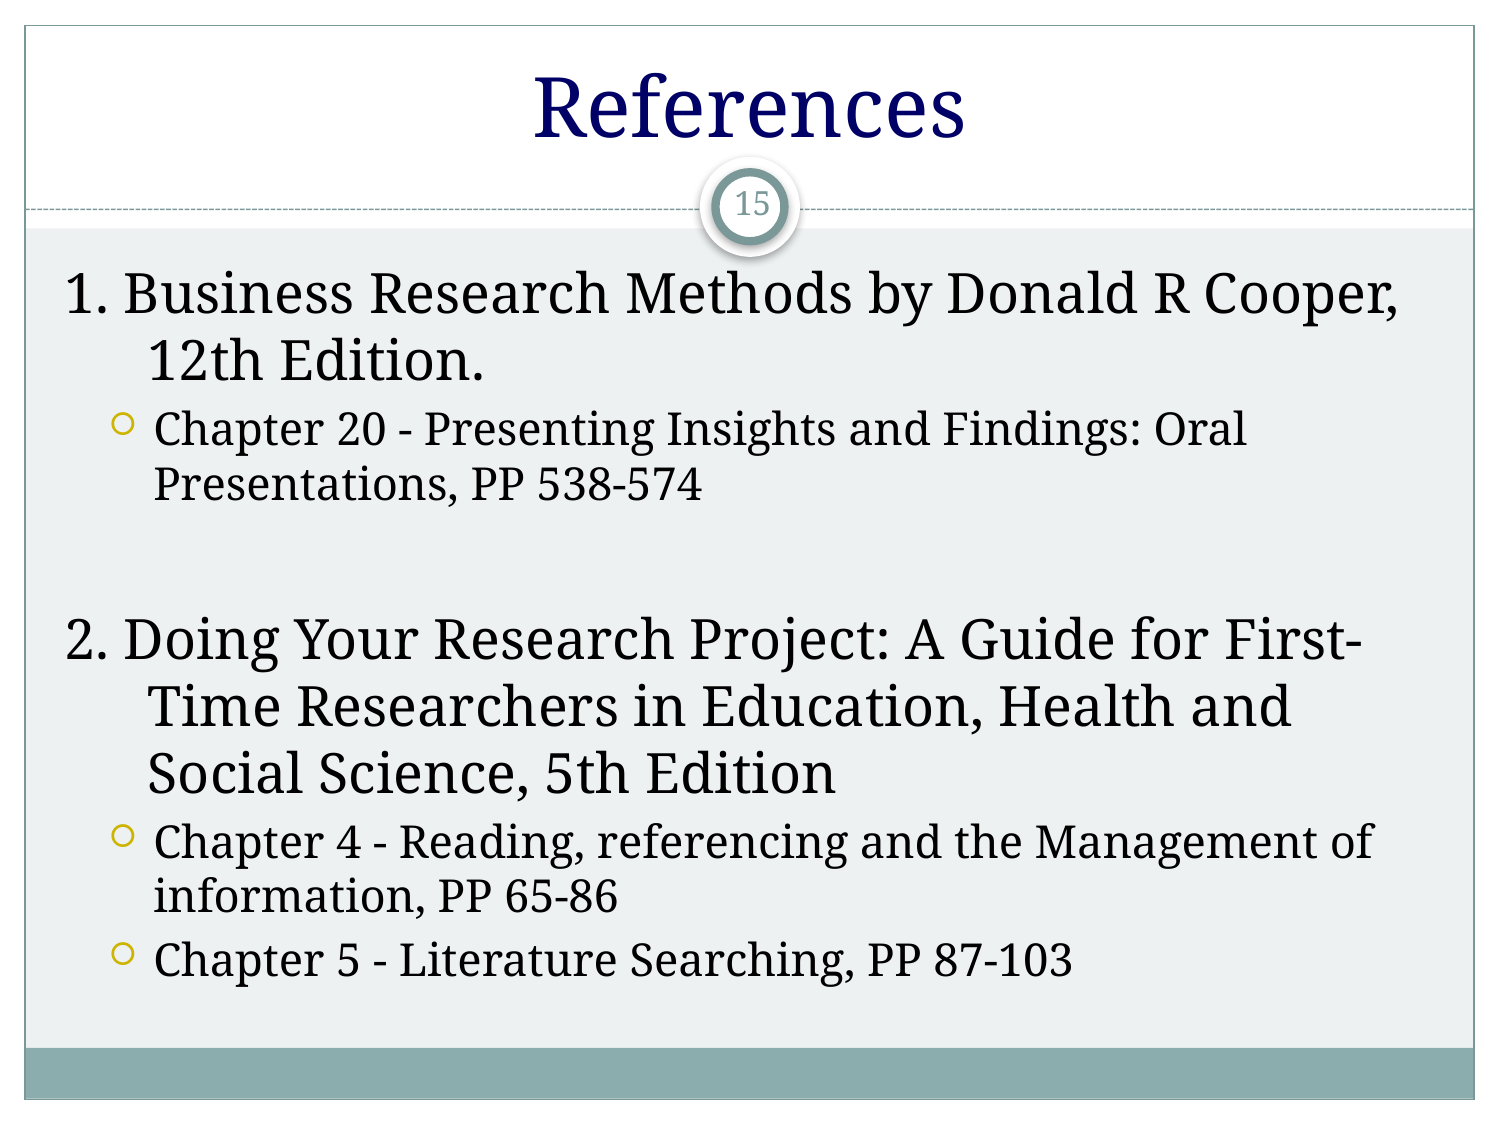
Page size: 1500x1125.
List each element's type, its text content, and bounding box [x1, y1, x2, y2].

list 1. Business Research Methods by Donald R Cooper, 12th Edition. Chapter 20 - Presenting Insights and Findings: Oral Presentations, PP 538-574 2. Doing Your Research Project: A Guide for First-Time Researchers in Education, Health and Social Science, 5th Edition Chapter 4 - Reading, referencing and the Management of information, PP 65-86 Chapter 5 - Literature Searching, PP 87-103 [49, 250, 1445, 1001]
slide_number 15 [715, 168, 791, 241]
title References [49, 37, 1450, 162]
